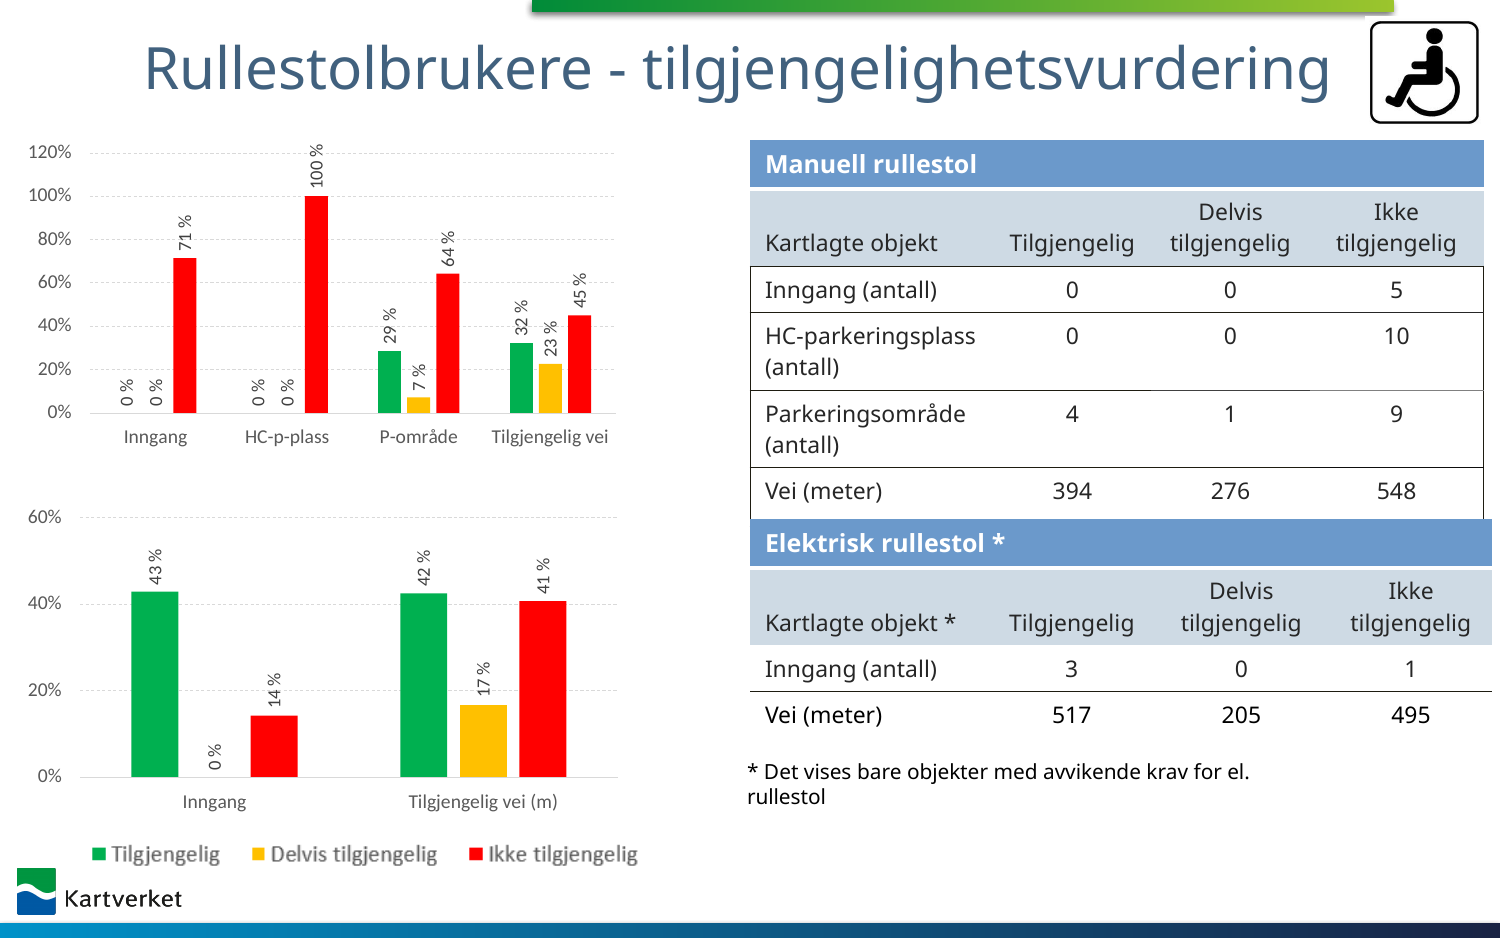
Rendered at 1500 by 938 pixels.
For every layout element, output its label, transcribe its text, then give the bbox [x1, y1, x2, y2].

table_cell 0 [994, 313, 1151, 390]
table_cell 394 [994, 468, 1151, 519]
table_cell HC-parkeringsplass (antall) [751, 313, 994, 390]
table_cell 517 [991, 692, 1153, 738]
table_cell Delvis tilgjengelig [1151, 191, 1310, 266]
table_header Elektrisk rullestol * [750, 519, 1492, 566]
table_cell 4 [994, 391, 1151, 467]
table_cell 9 [1310, 391, 1483, 467]
text_box Rullestolbrukere - tilgjengelighetsvurdering [39, 12, 1348, 109]
table_cell Vei (meter) [751, 468, 994, 519]
table_cell Delvis tilgjengelig [1153, 570, 1330, 645]
table_cell 1 [1151, 391, 1310, 467]
table_cell 205 [1153, 692, 1330, 738]
table_cell Vei (meter) [750, 692, 991, 738]
table_cell 0 [994, 267, 1151, 312]
table_cell Kartlagte objekt [750, 191, 994, 266]
picture [86, 838, 643, 870]
picture [20, 135, 629, 457]
table_cell Ikke tilgjengelig [1310, 191, 1484, 266]
table_cell 276 [1151, 468, 1310, 519]
text_box * Det vises bare objekter med avvikende krav for el. rullestol [732, 751, 1317, 816]
table_cell Inngang (antall) [751, 267, 994, 312]
table_cell 0 [1151, 267, 1310, 312]
table_header Manuell rullestol [750, 140, 1484, 187]
table_cell Kartlagte objekt * [750, 570, 991, 645]
table_cell 0 [1151, 313, 1310, 390]
table_cell 548 [1310, 468, 1483, 519]
table_cell Inngang (antall) [750, 645, 991, 691]
table_cell 1 [1330, 645, 1492, 691]
picture [1365, 16, 1484, 129]
table_cell 3 [991, 645, 1153, 691]
table_cell Tilgjengelig [991, 570, 1153, 645]
table_cell Ikke tilgjengelig [1330, 570, 1492, 645]
picture [20, 499, 630, 822]
table_cell 5 [1310, 267, 1483, 312]
table_cell 495 [1330, 692, 1492, 738]
table_cell Parkeringsområde (antall) [751, 391, 994, 467]
table_cell 10 [1310, 313, 1483, 390]
table_cell Tilgjengelig [994, 191, 1151, 266]
table_cell 0 [1153, 645, 1330, 691]
